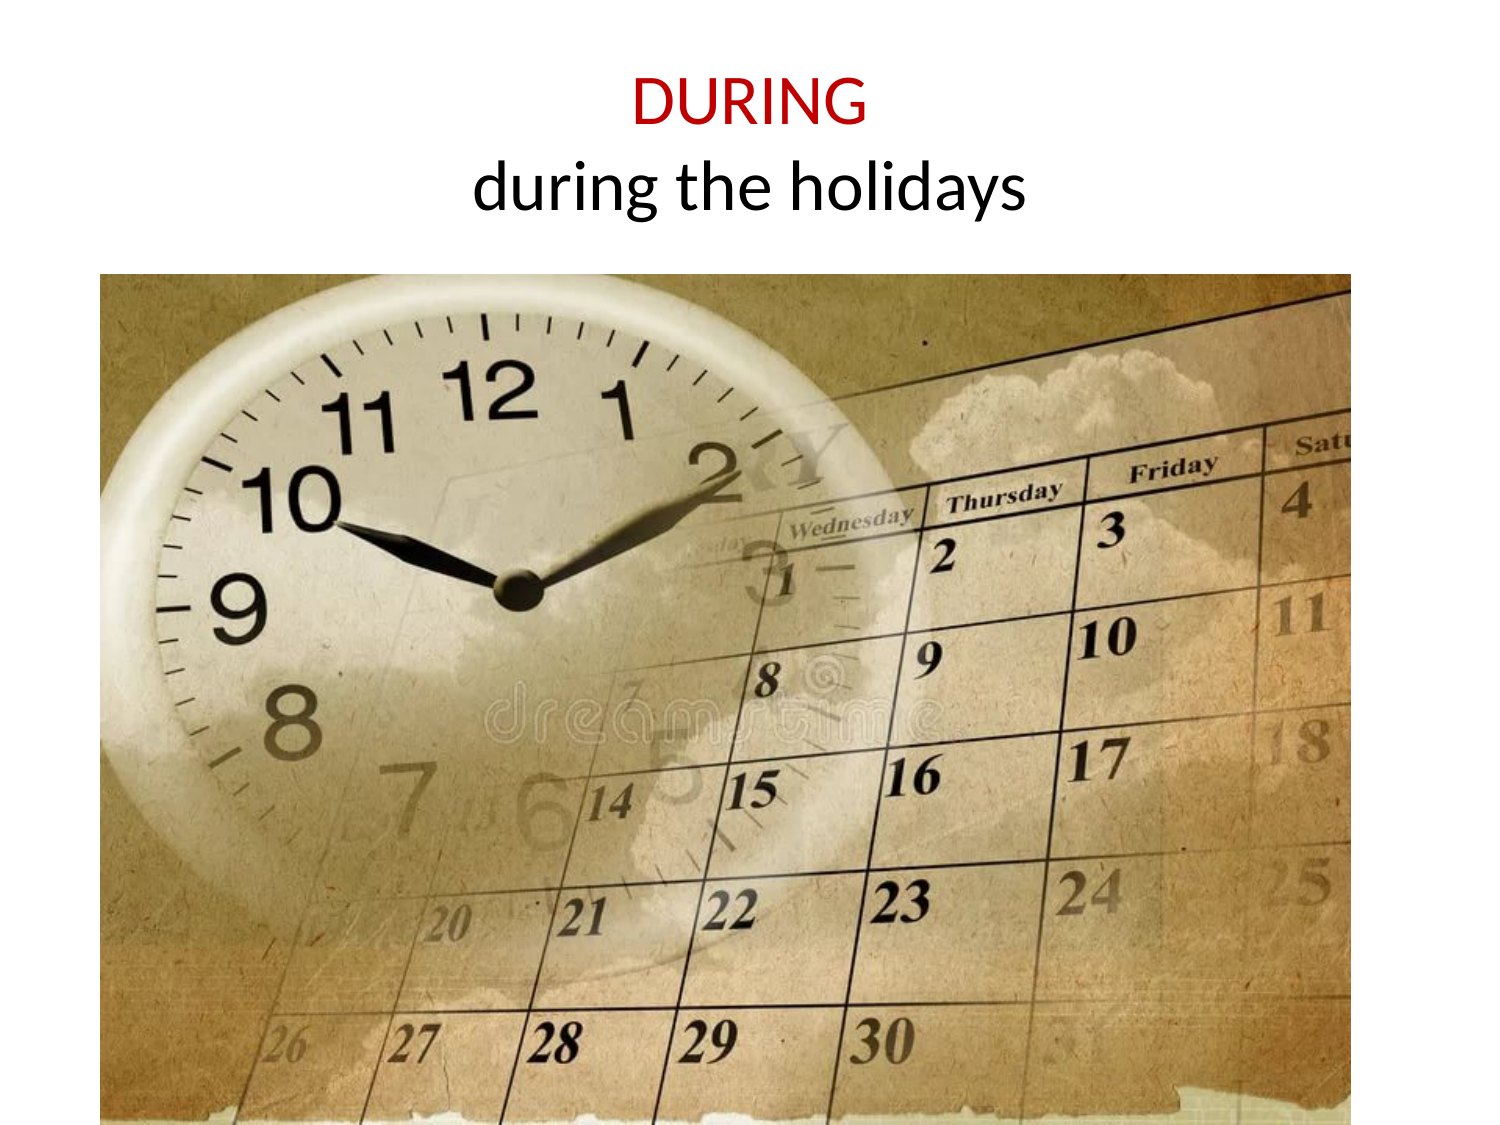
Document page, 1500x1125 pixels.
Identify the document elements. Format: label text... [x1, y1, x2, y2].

title DURING during the holidays [75, 45, 1425, 233]
picture [100, 274, 1351, 1125]
